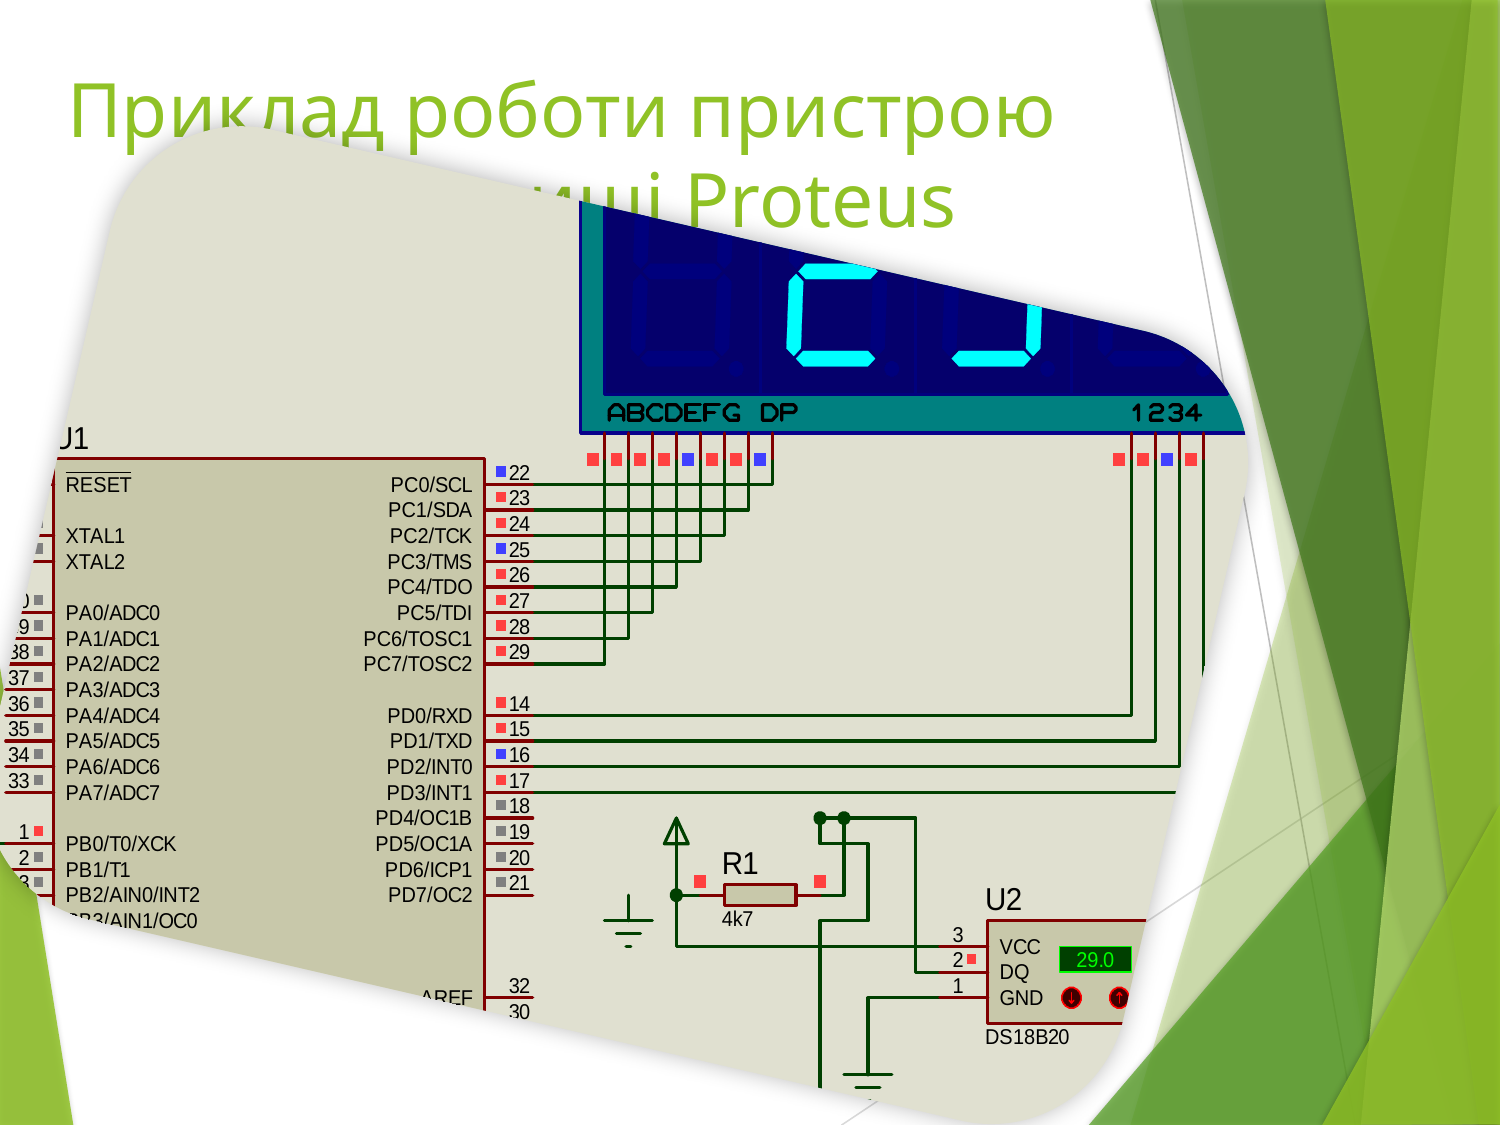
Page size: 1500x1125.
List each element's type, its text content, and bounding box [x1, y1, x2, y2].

picture [33, 219, 1200, 1031]
title Приклад роботи пристрою в середовищі Proteus [41, 54, 1083, 218]
